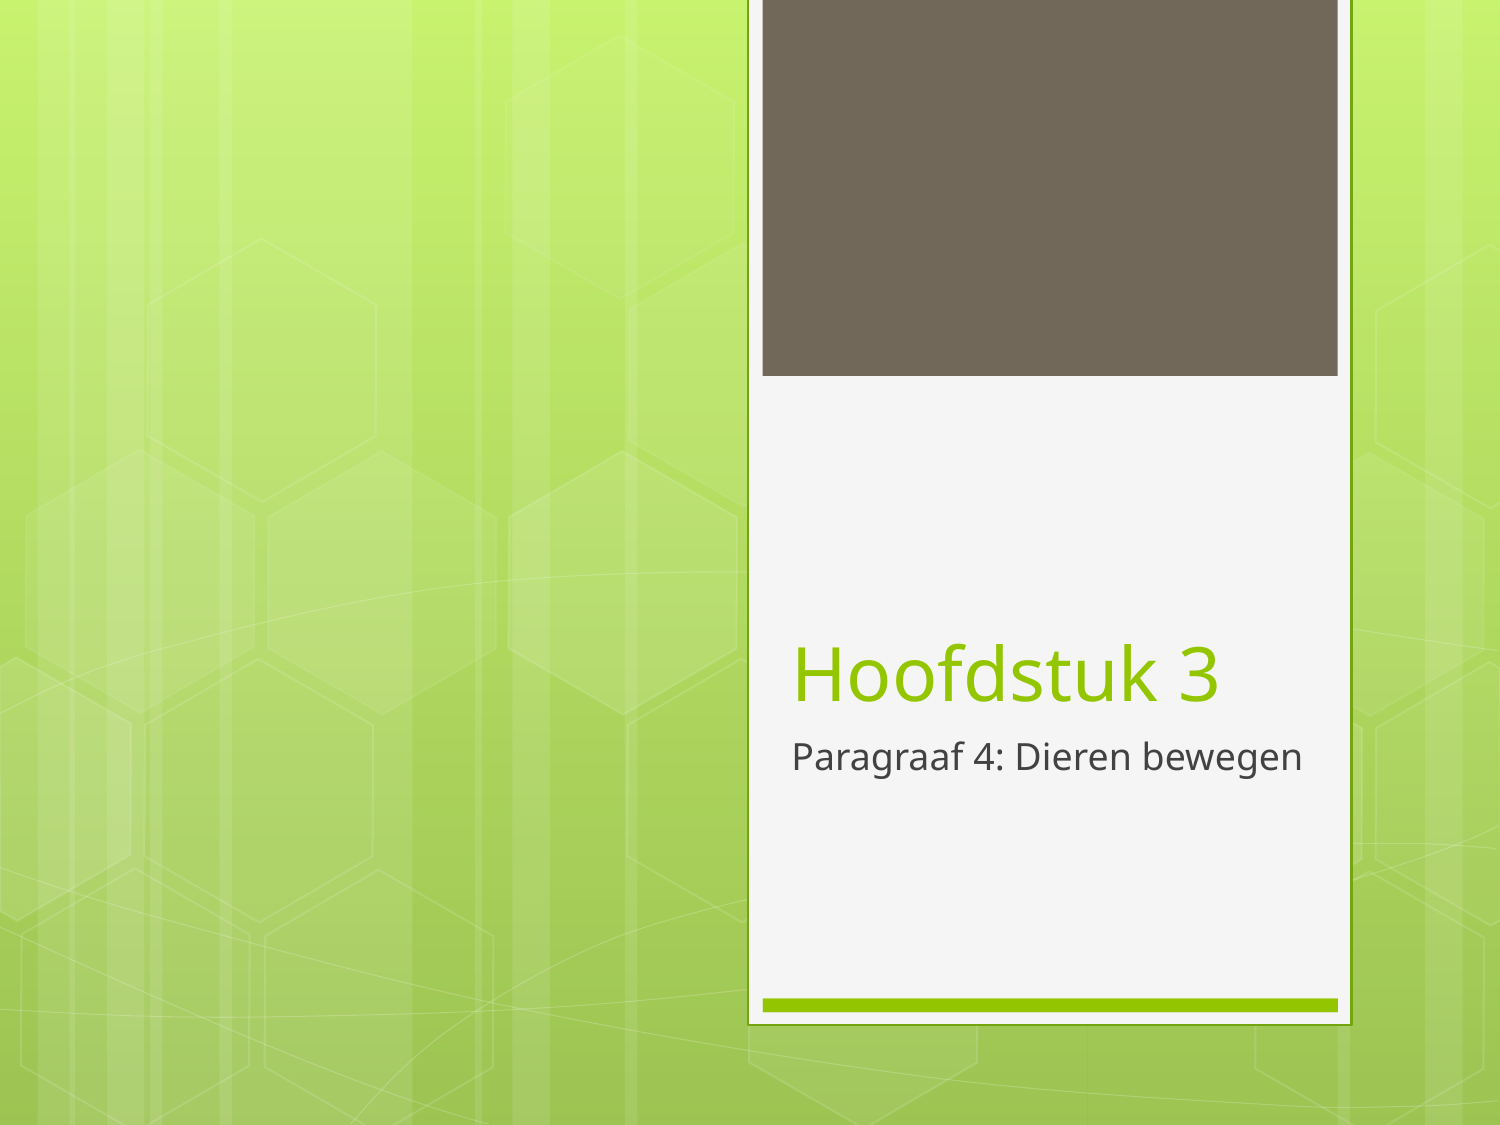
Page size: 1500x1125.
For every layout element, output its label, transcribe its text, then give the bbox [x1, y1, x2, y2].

subtitle Paragraaf 4: Dieren bewegen [776, 725, 1320, 933]
title Hoofdstuk 3 [776, 444, 1320, 724]
